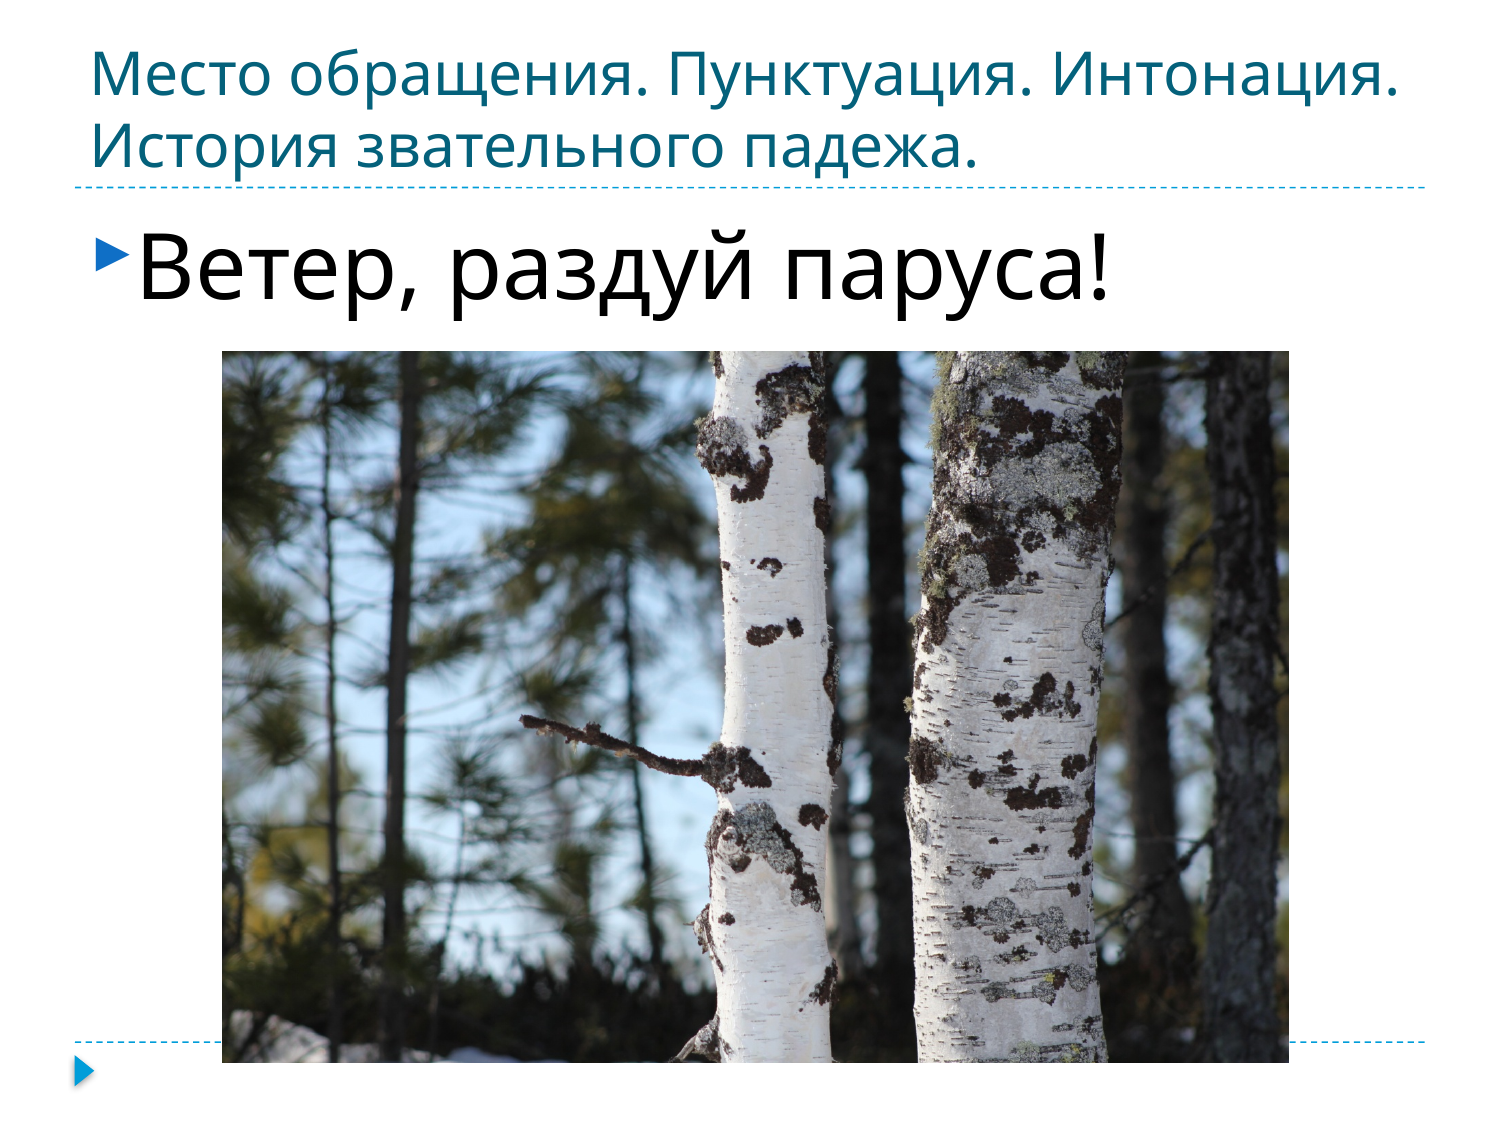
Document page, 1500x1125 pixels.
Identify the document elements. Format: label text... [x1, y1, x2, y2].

title Место обращения. Пунктуация. Интонация. История звательного падежа. [75, 24, 1425, 188]
picture [222, 351, 1290, 1063]
list Ветер, раздуй паруса! [75, 200, 1425, 1010]
